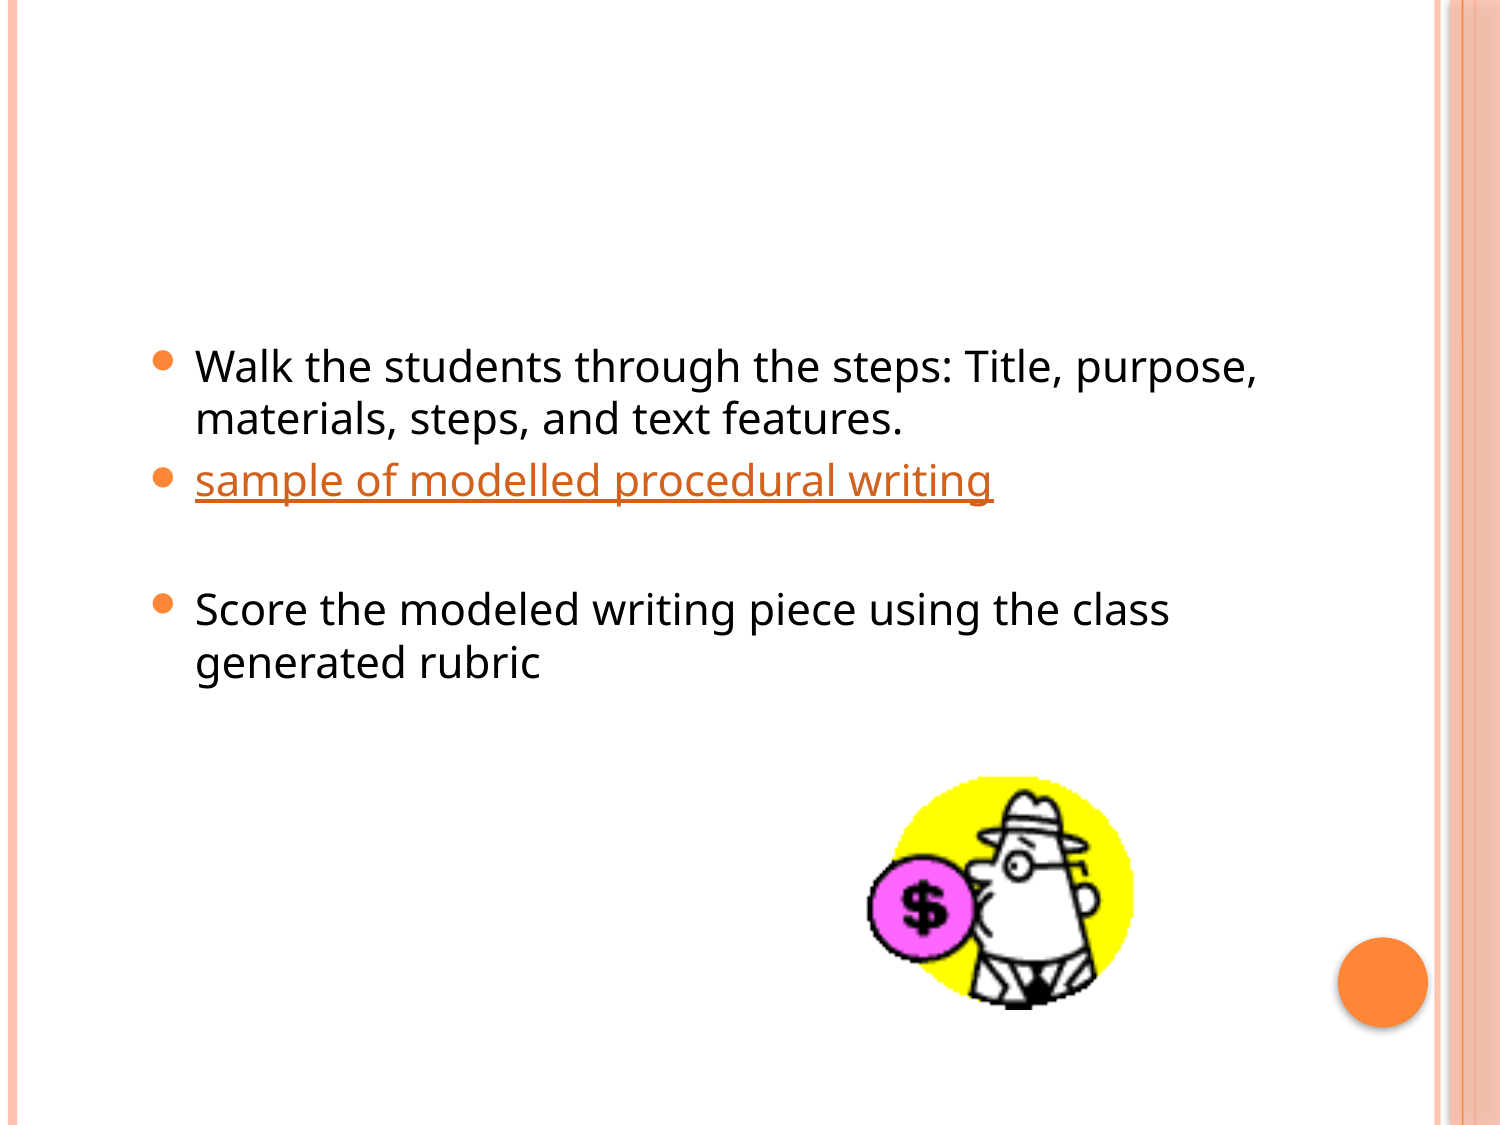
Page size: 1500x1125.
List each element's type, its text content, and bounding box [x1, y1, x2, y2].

list Walk the students through the steps: Title, purpose, materials, steps, and text features. sample of modelled procedural writing Score the modeled writing piece using the class generated rubric [75, 262, 1300, 1062]
picture [836, 774, 1138, 1010]
